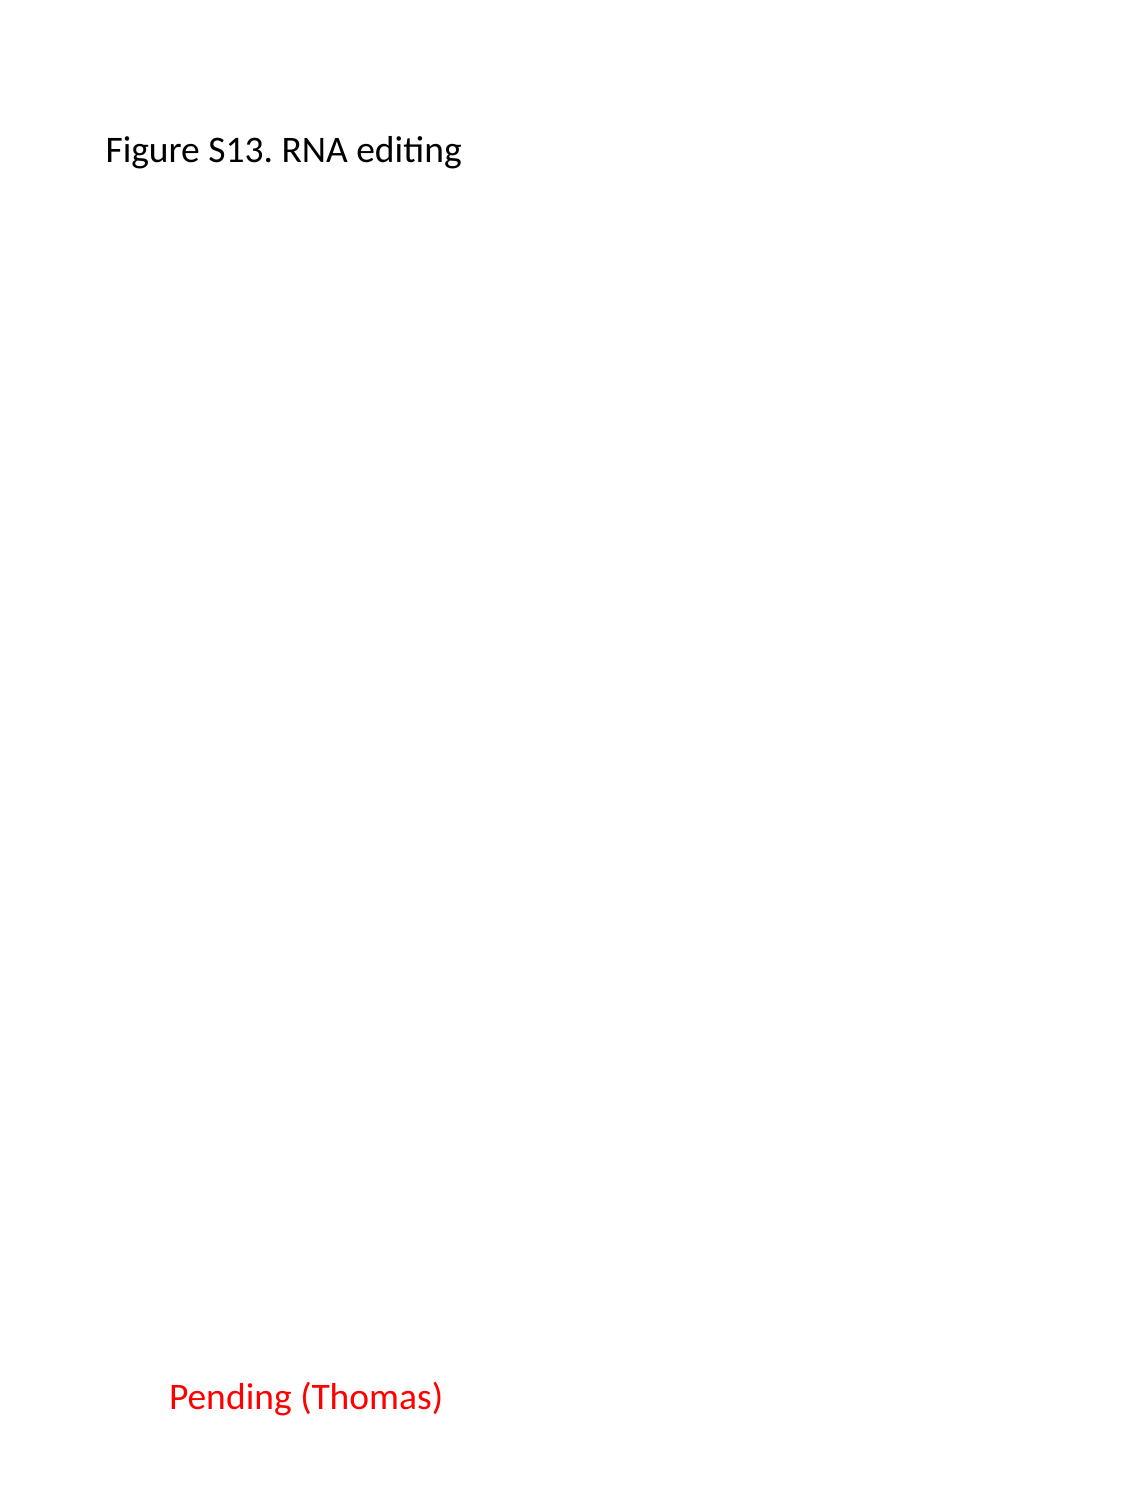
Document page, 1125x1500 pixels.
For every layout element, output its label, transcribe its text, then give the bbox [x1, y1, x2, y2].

text_box Figure S13. RNA editing [90, 117, 984, 178]
text_box Pending (Thomas) [154, 1364, 459, 1425]
